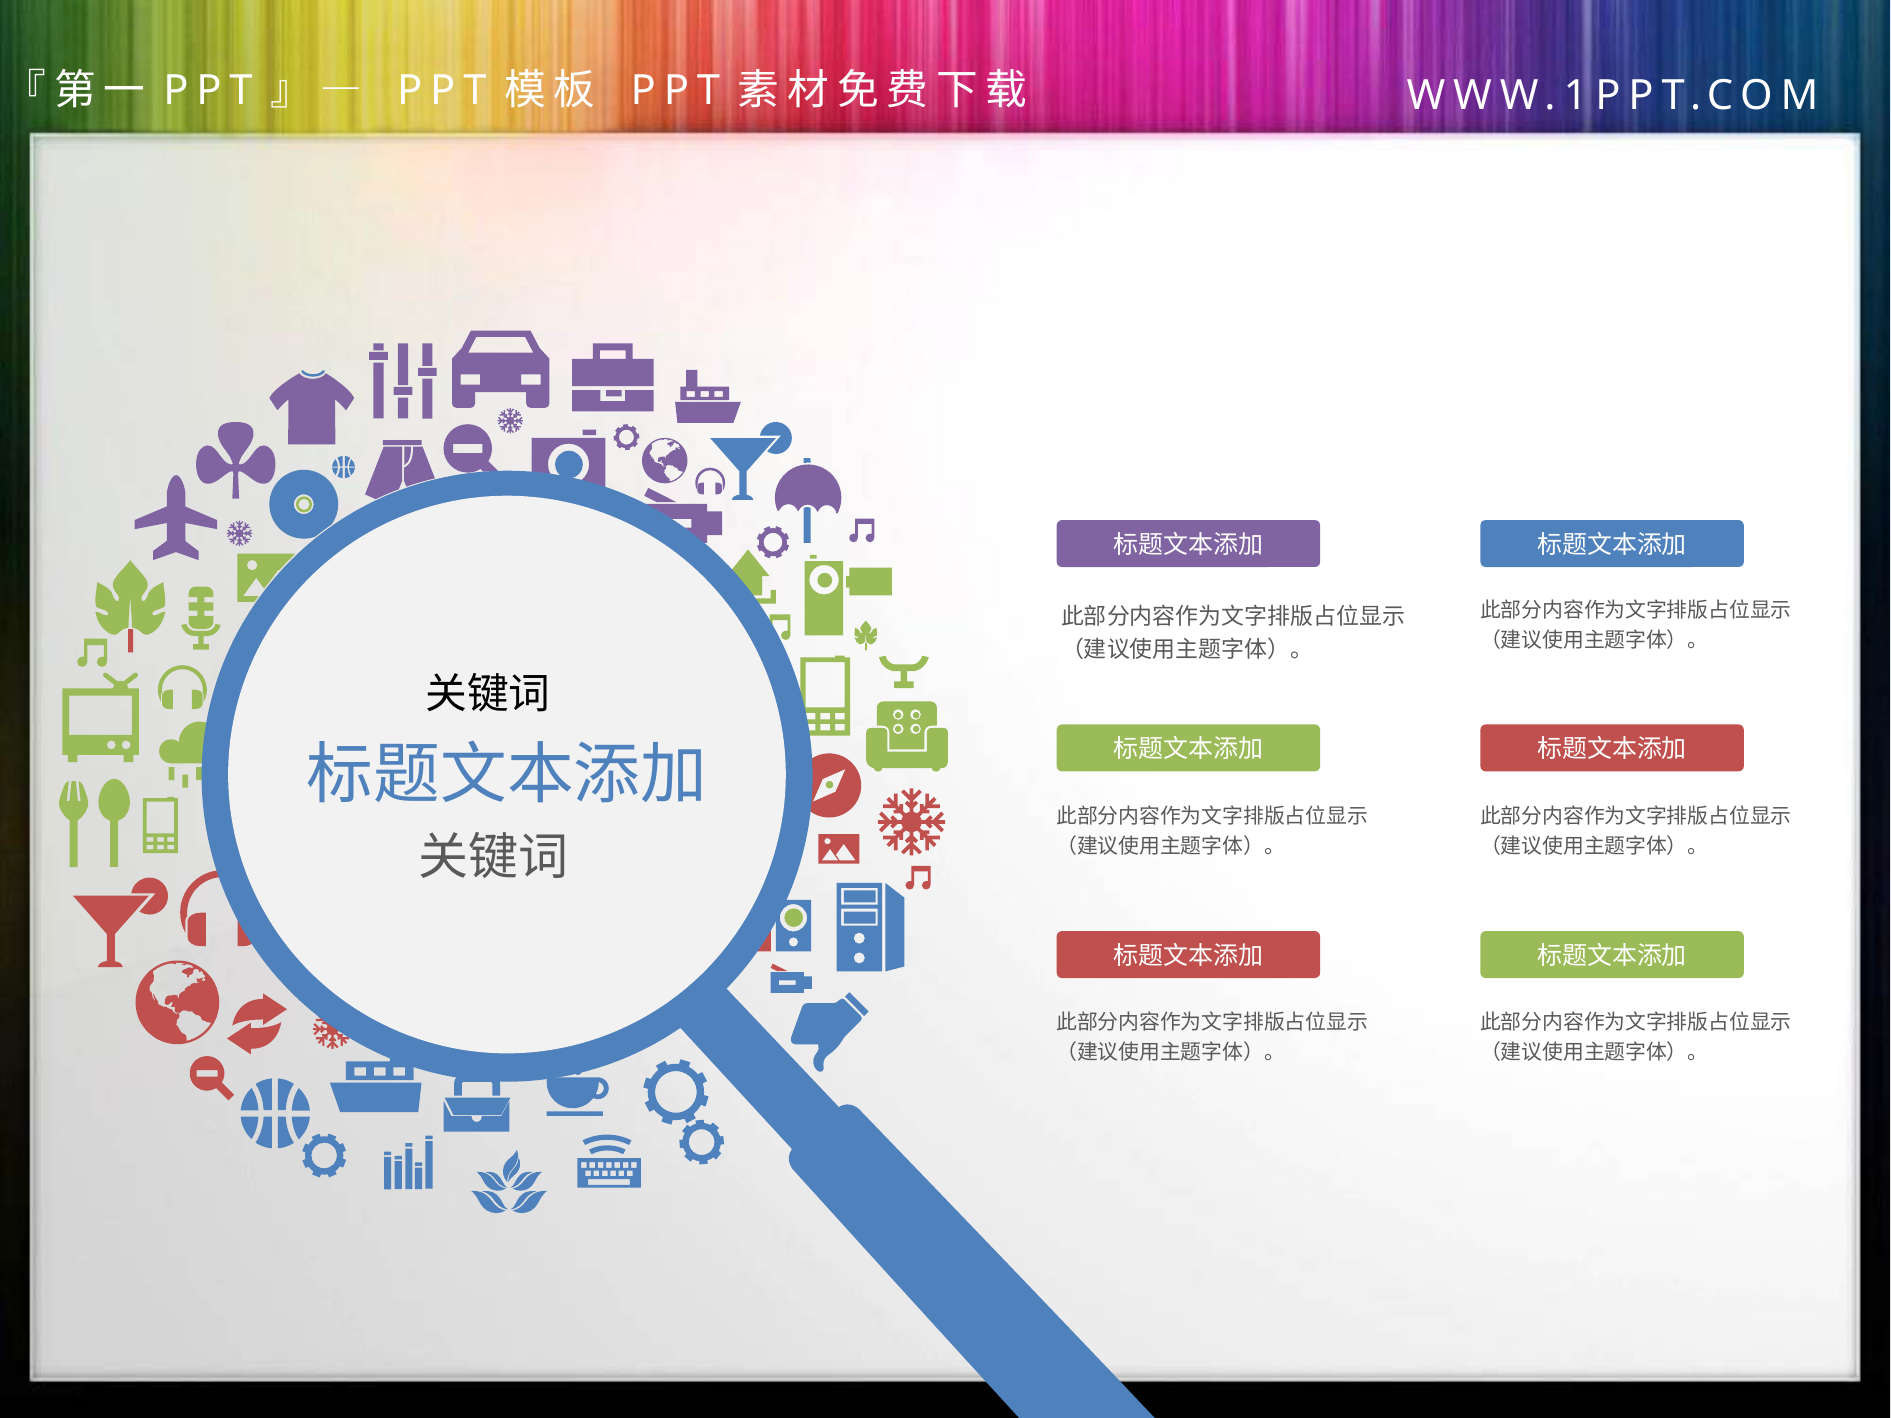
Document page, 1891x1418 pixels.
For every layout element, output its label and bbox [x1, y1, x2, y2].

picture [0, 0, 1891, 1418]
text_box [58, 330, 1826, 1418]
